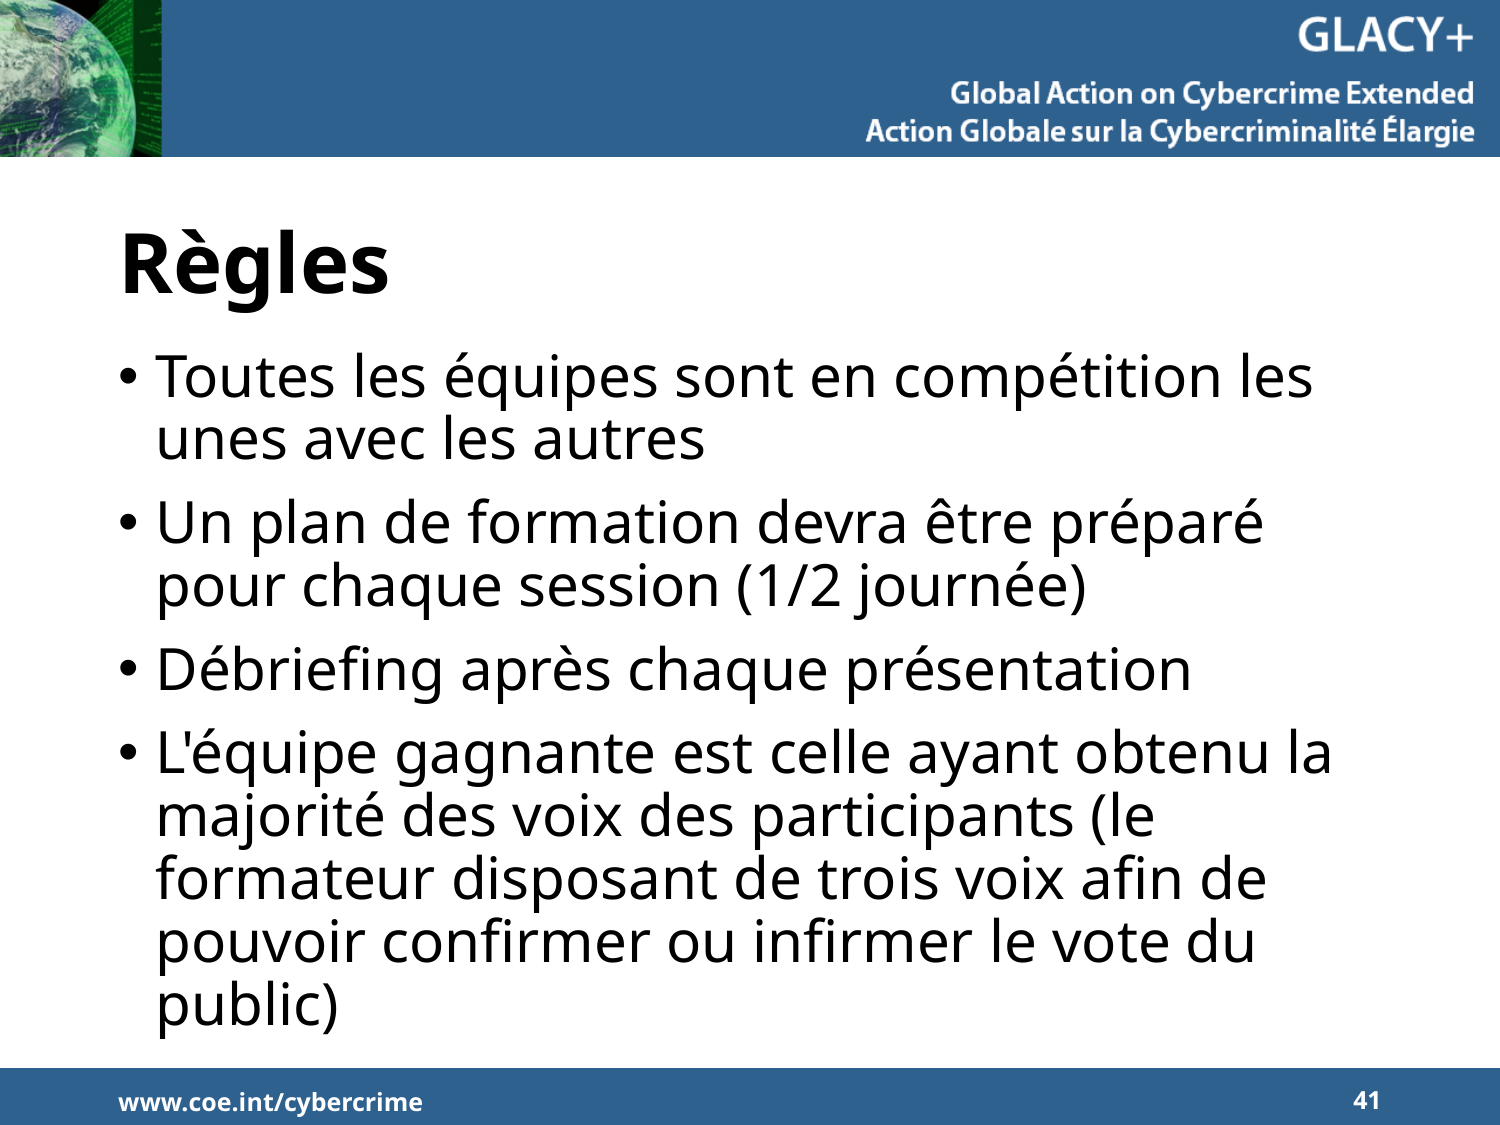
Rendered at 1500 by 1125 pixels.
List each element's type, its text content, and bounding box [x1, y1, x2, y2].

title Règles [103, 171, 1397, 339]
slide_number 41 [1059, 1071, 1397, 1125]
list Toutes les équipes sont en compétition les unes avec les autres Un plan de formation devra être préparé pour chaque session (1/2 journée) Débriefing après chaque présentation L'équipe gagnante est celle ayant obtenu la majorité des voix des participants (le formateur disposant de trois voix afin de pouvoir confirmer ou infirmer le vote du public) [103, 339, 1397, 1086]
picture [0, 0, 1500, 157]
slide_number www.coe.int/cybercrime [103, 1071, 491, 1125]
